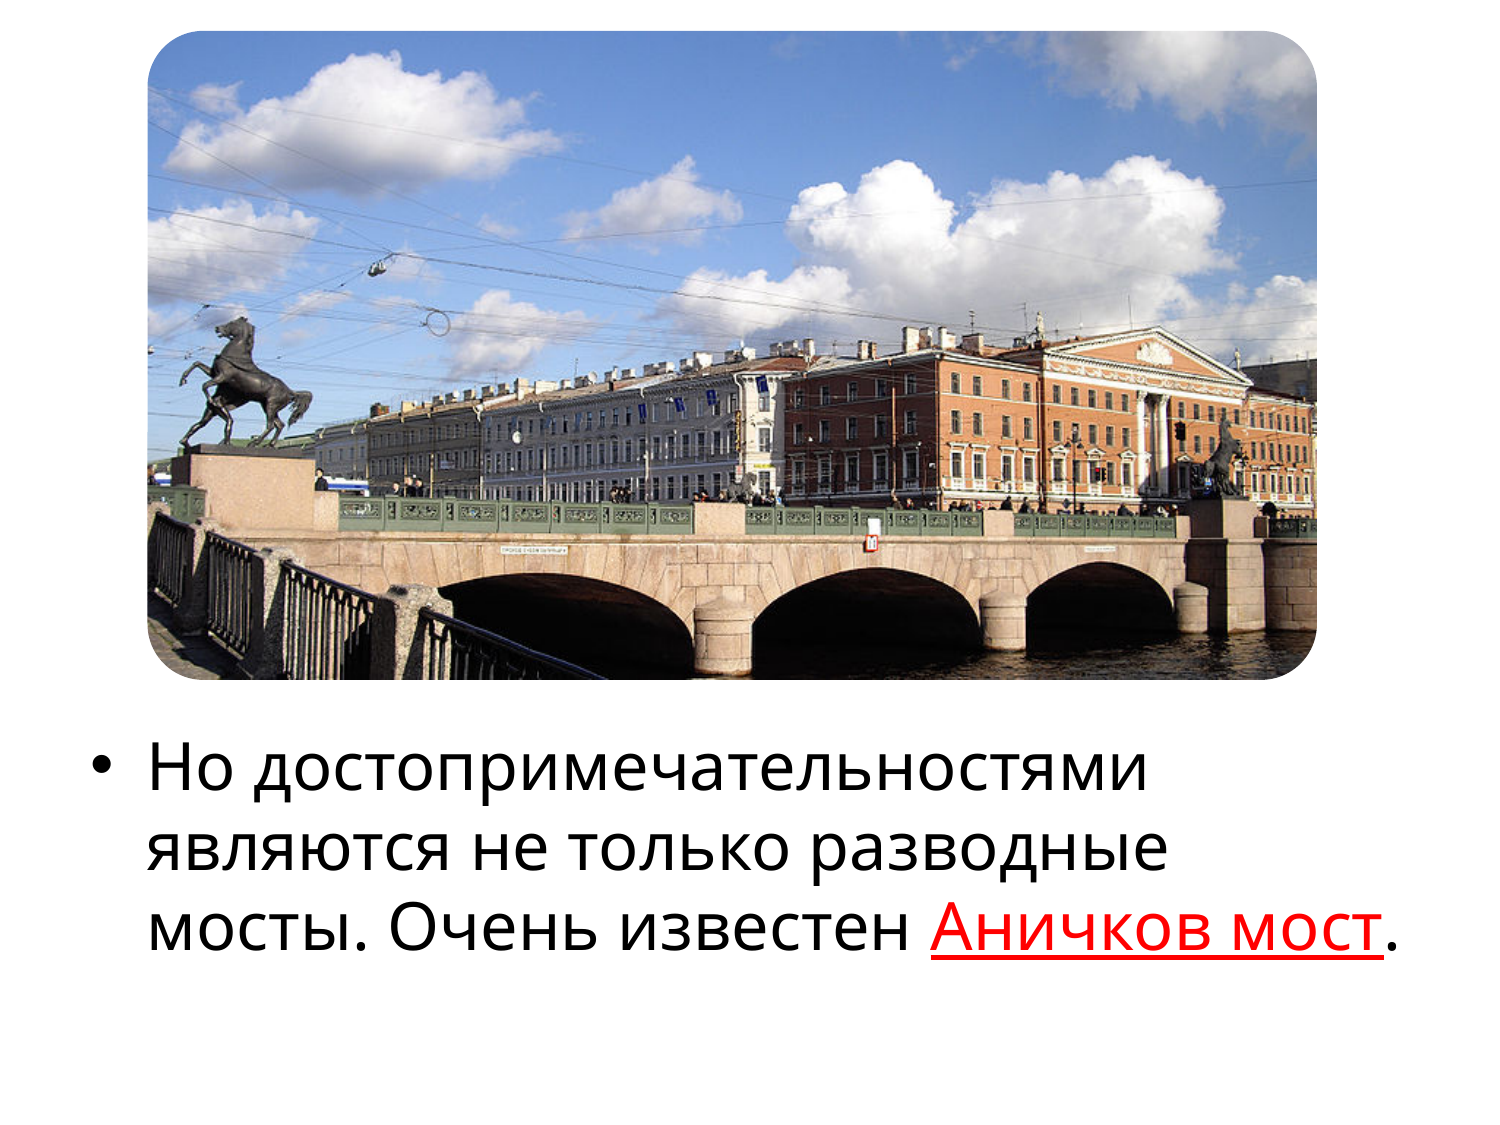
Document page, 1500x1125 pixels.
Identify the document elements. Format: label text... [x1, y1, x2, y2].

list Но достопримечательностями являются не только разводные мосты. Очень известен Аничков мост. [75, 716, 1425, 1005]
picture [147, 30, 1318, 681]
